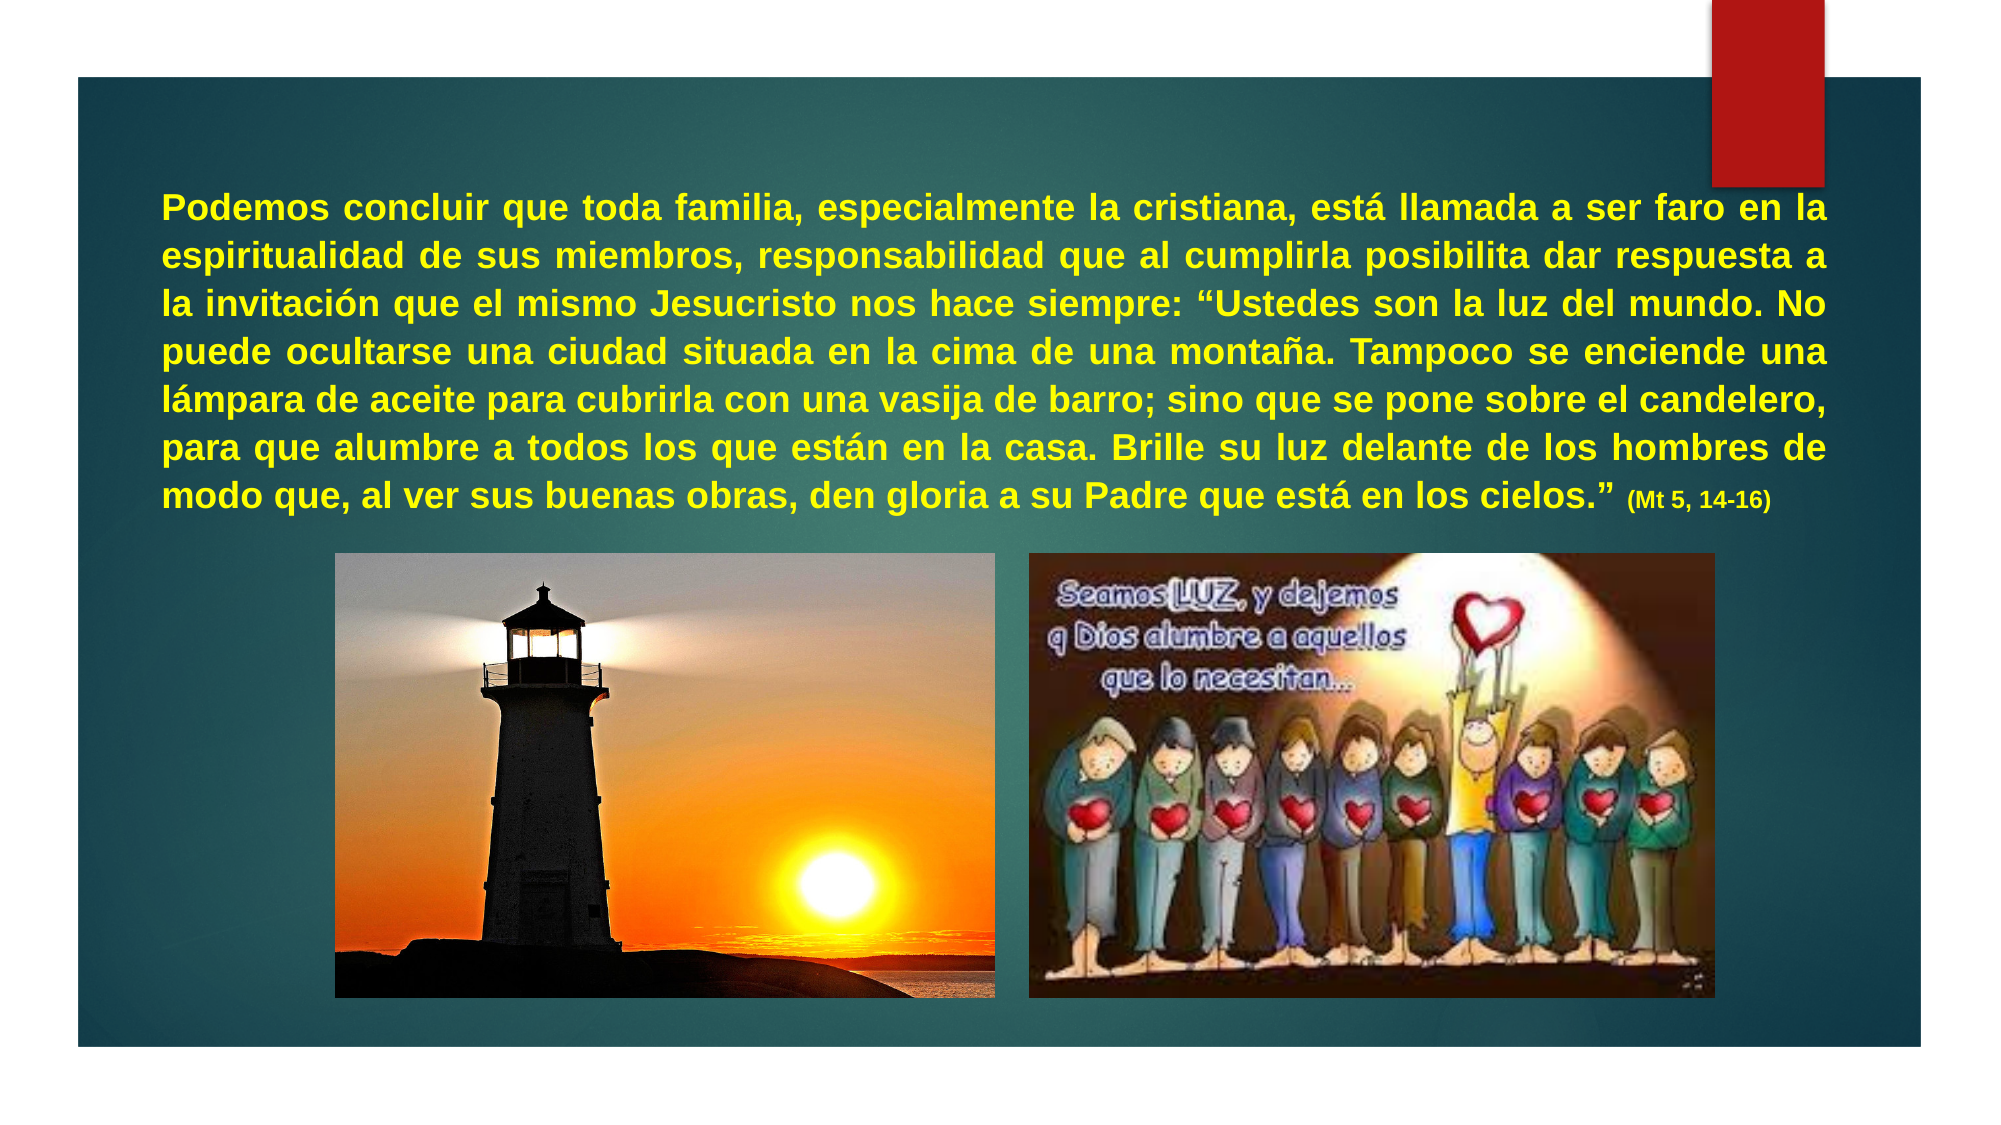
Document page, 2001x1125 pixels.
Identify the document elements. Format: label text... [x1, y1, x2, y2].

text_box Podemos concluir que toda familia, especialmente la cristiana, está llamada a ser faro en la espiritualidad de sus miembros, responsabilidad que al cumplirla posibilita dar respuesta a la invitación que el mismo Jesucristo nos hace siempre: “Ustedes son la luz del mundo. No puede ocultarse una ciudad situada en la cima de una montaña. Tampoco se enciende una lámpara de aceite para cubrirla con una vasija de barro; sino que se pone sobre el candelero, para que alumbre a todos los que están en la casa. Brille su luz delante de los hombres de modo que, al ver sus buenas obras, den gloria a su Padre que está en los cielos.” (Mt 5, 14-16) [146, 172, 1843, 524]
picture [334, 553, 995, 999]
picture [1029, 553, 1715, 999]
